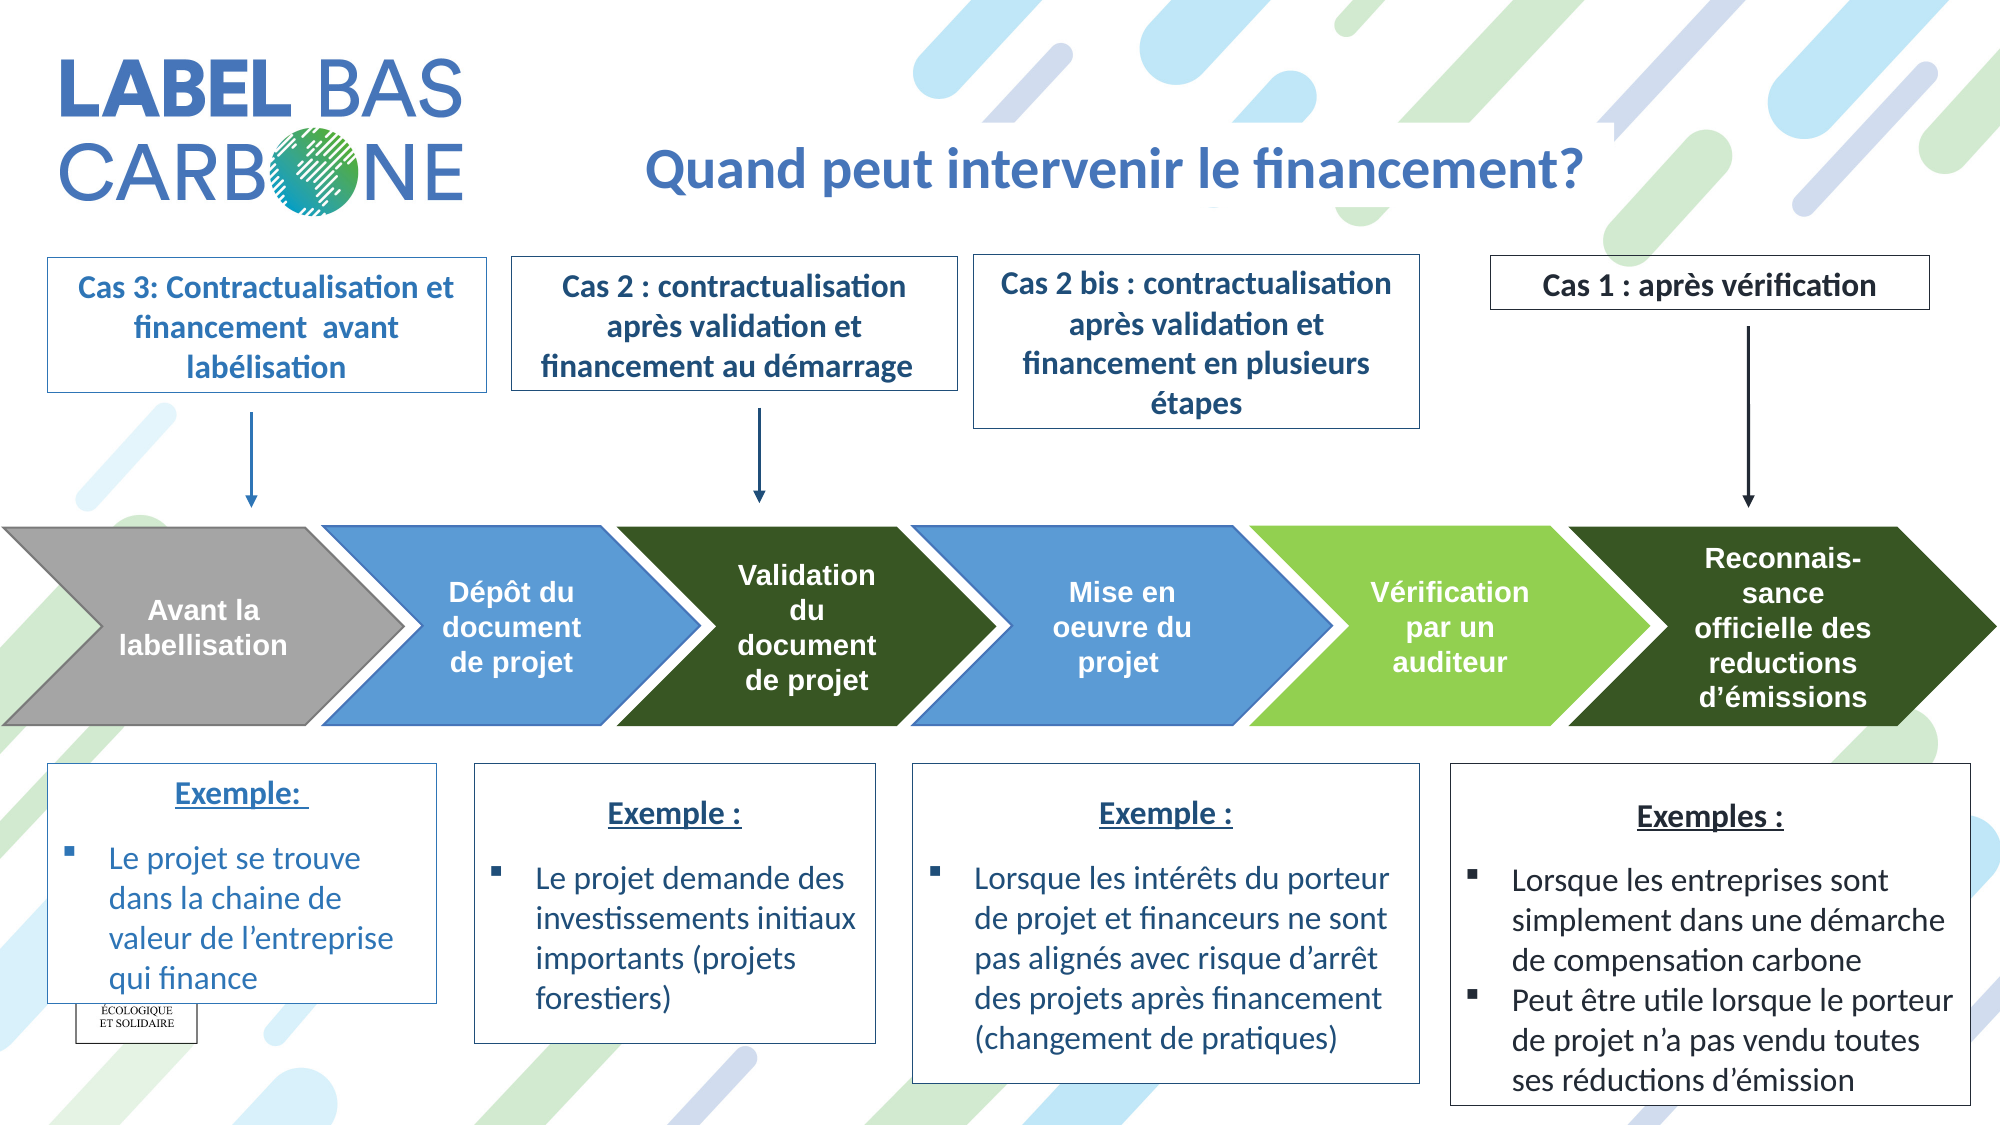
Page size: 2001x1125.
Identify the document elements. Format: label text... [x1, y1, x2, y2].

text_box Validation du document de projet [616, 526, 997, 727]
picture [0, 0, 2000, 1125]
text_box Exemple : Lorsque les intérêts du porteur de projet et financeurs ne sont pas alignés avec risque d’arrêt des projets après financement (changement de pratiques) [912, 763, 1420, 1084]
picture [0, 527, 100, 726]
text_box Vérification par un auditeur [1248, 525, 1651, 727]
text_box Quand peut intervenir le financement? [630, 122, 1615, 208]
text_box Cas 2 bis : contractualisation après validation et financement en plusieurs étapes [973, 254, 1420, 429]
text_box Reconnais-sance officielle des reductions d’émissions [1568, 526, 1997, 727]
text_box Mise en oeuvre du projet [910, 525, 1334, 727]
text_box Cas 2 : contractualisation après validation et financement au démarrage [511, 256, 958, 391]
text_box Exemple: Le projet se trouve dans la chaine de valeur de l’entreprise qui finance [47, 763, 437, 1004]
text_box Dépôt du document de projet [320, 525, 702, 727]
text_box Cas 1 : après vérification [1490, 255, 1930, 310]
text_box Avant la labellisation [0, 526, 406, 727]
text_box Exemple : Le projet demande des investissements initiaux importants (projets forestiers) [474, 763, 876, 1044]
text_box Exemples : Lorsque les entreprises sont simplement dans une démarche de compensation carbone Peut être utile lorsque le porteur de projet n’a pas vendu toutes ses réductions d’émission [1450, 763, 1971, 1106]
text_box Cas 3: Contractualisation et financement avant labélisation [47, 257, 487, 393]
